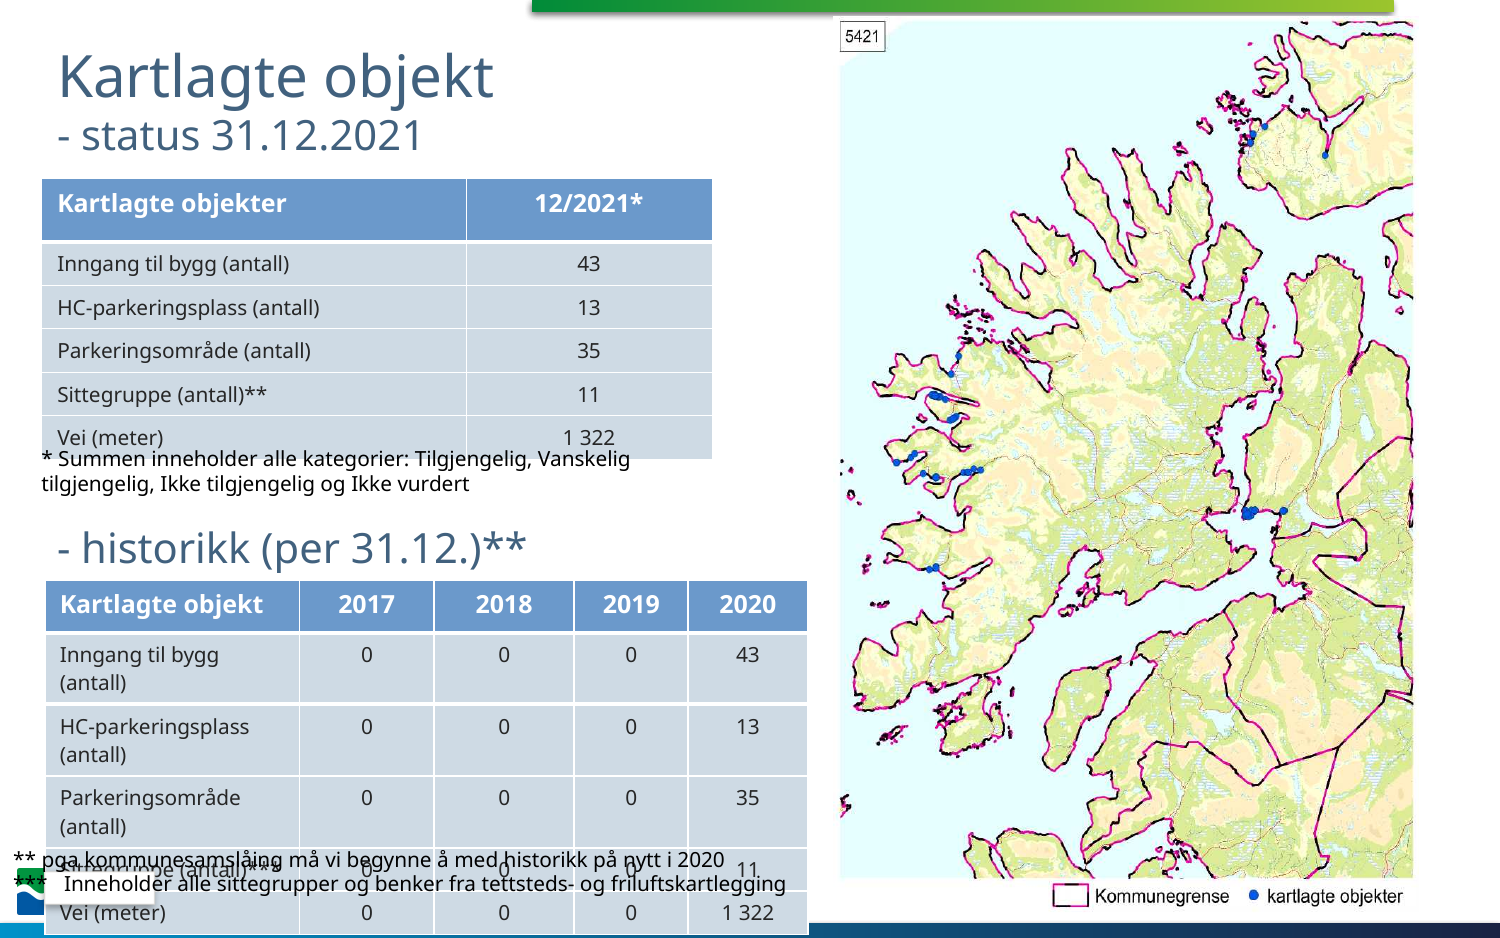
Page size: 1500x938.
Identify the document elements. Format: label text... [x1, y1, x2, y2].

table_cell 0 [300, 635, 433, 702]
table_cell 0 [300, 777, 433, 838]
table_cell 11 [467, 373, 712, 415]
table_cell Inngang til bygg (antall) [42, 244, 466, 285]
text_box ** pga kommunesamslåing må vi begynne å med historikk på nytt i 2020 *** Inneholder alle sittegrupper og benker fra tettsteds- og friluftskartlegging [0, 838, 802, 904]
table_cell 1 322 [467, 416, 712, 459]
table_header 2019 [575, 581, 687, 631]
table_cell 0 [435, 706, 573, 775]
table_cell Vei (meter) [42, 416, 466, 438]
table_cell 0 [435, 635, 573, 702]
table_cell 43 [467, 244, 712, 285]
table_cell 11 [802, 849, 807, 890]
table_cell HC-parkeringsplass (antall) [42, 286, 466, 328]
table_cell 13 [467, 286, 712, 328]
table_cell 0 [435, 777, 573, 838]
table_cell 0 [575, 777, 687, 838]
text_box * Summen inneholder alle kategorier: Tilgjengelig, Vanskelig tilgjengelig, Ikke tilgjengelig og Ikke vurdert [26, 438, 711, 504]
table_cell Sittegruppe (antall)** [42, 373, 466, 415]
table_header 2018 [435, 581, 573, 631]
table_header Kartlagte objekt [46, 581, 299, 631]
table_cell 0 [575, 904, 687, 934]
table_cell 0 [435, 904, 573, 934]
table_header Kartlagte objekter [42, 179, 466, 240]
table_cell 0 [575, 635, 687, 702]
table_cell 0 [300, 904, 433, 934]
table_cell 0 [575, 706, 687, 775]
table_cell 35 [467, 329, 712, 372]
table_header 2020 [689, 581, 807, 631]
table_cell 0 [300, 706, 433, 775]
table_cell 13 [689, 706, 807, 775]
table_cell Parkeringsområde (antall) [46, 777, 299, 838]
text_box - historikk (per 31.12.)** [42, 496, 828, 580]
table_header 12/2021* [467, 179, 712, 240]
table_cell Inngang til bygg (antall) [46, 635, 299, 702]
table_cell Vei (meter) [46, 904, 299, 934]
table_cell 1 322 [689, 892, 807, 934]
table_cell Parkeringsområde (antall) [42, 329, 466, 372]
picture [833, 16, 1419, 913]
table_cell 43 [689, 635, 807, 702]
text_box Kartlagte objekt - status 31.12.2021 [42, 24, 828, 167]
table_cell HC-parkeringsplass (antall) [46, 706, 299, 775]
table_header 2017 [300, 581, 433, 631]
table_cell 35 [689, 777, 807, 847]
